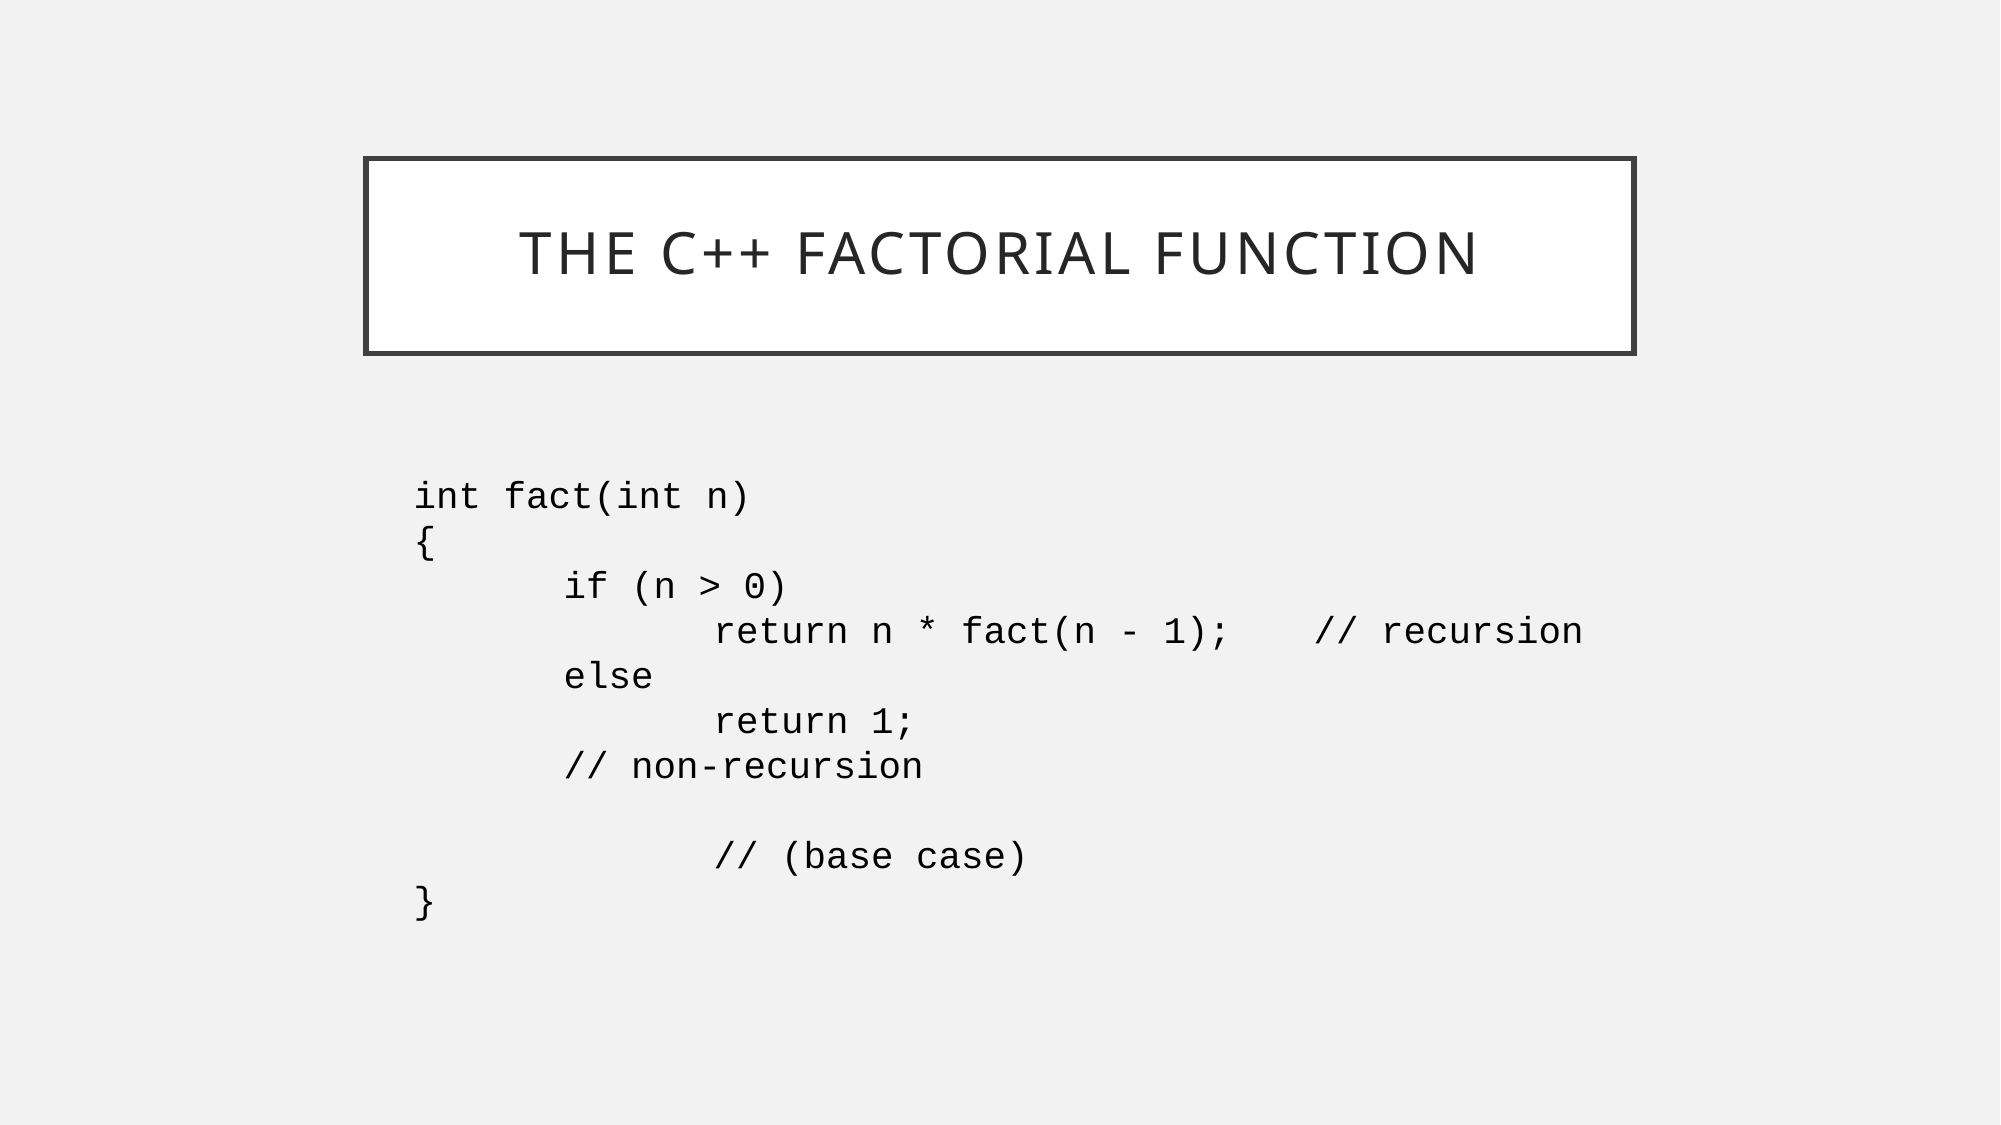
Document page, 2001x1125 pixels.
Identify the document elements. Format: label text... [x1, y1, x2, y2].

text_box int fact(int n) { if (n > 0) return n * fact(n - 1); // recursion else return 1; // non-recursion // (base case) } [398, 463, 1599, 929]
title The C++ Factorial Function [363, 156, 1637, 356]
